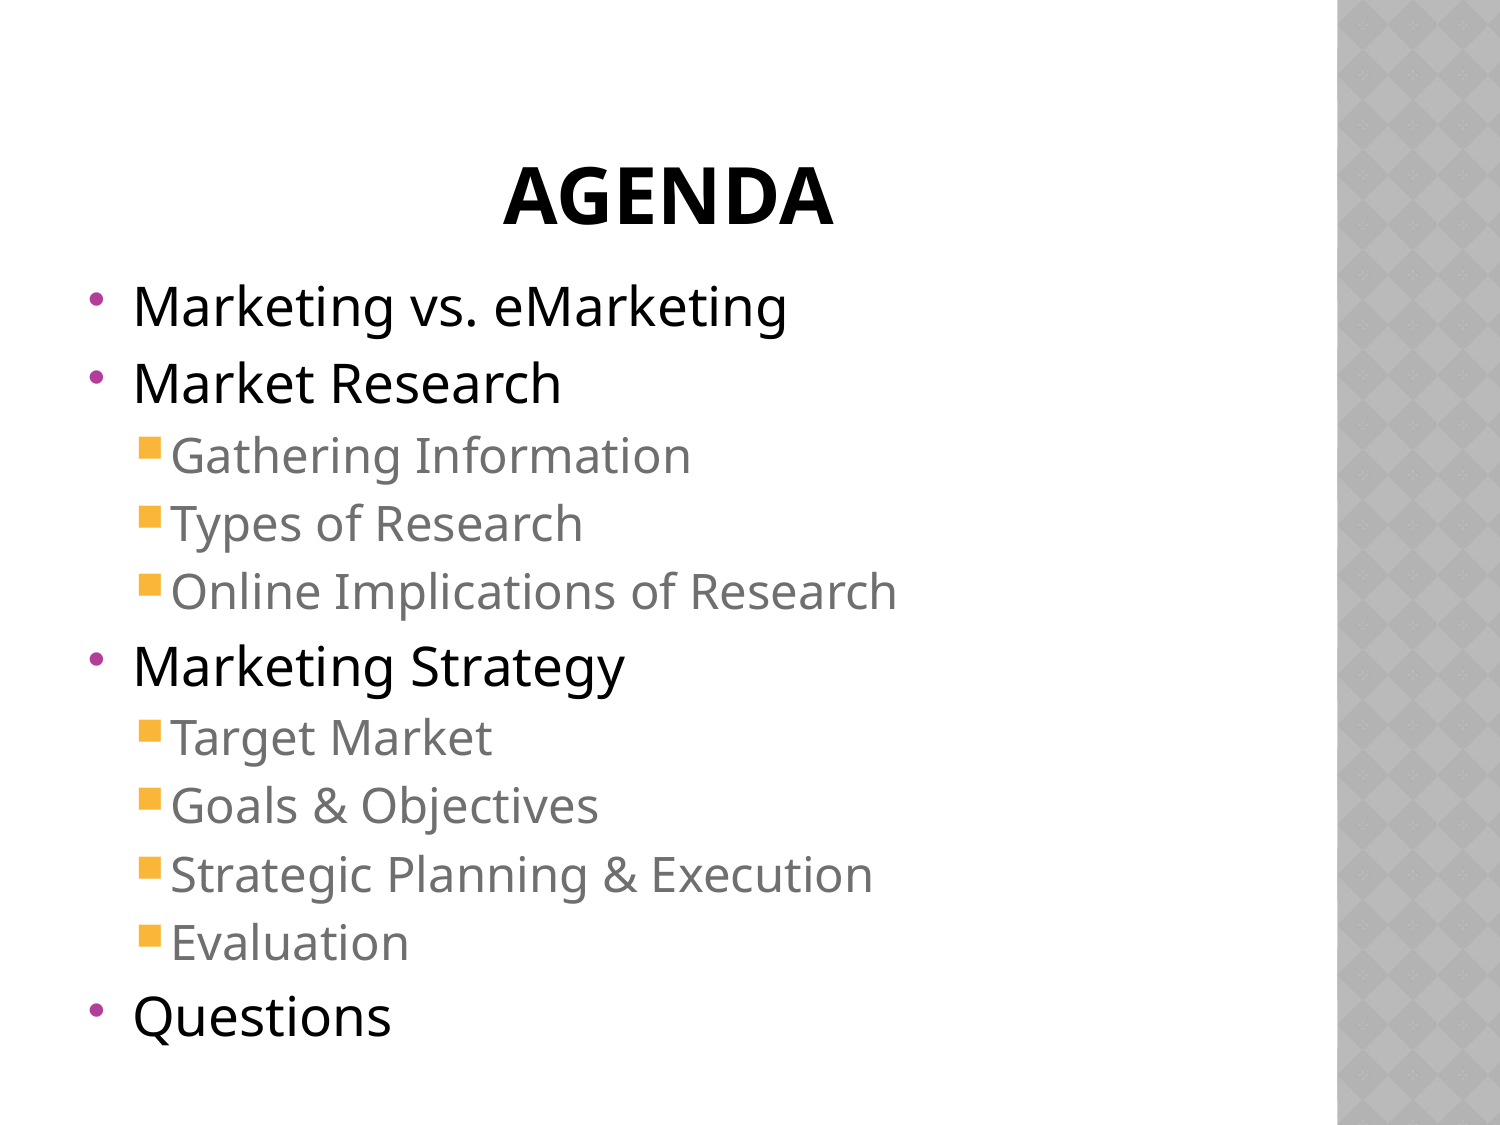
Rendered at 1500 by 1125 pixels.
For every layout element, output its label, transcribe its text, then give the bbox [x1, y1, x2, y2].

list Marketing vs. eMarketing Market Research Gathering Information Types of Research Online Implications of Research Marketing Strategy Target Market Goals & Objectives Strategic Planning & Execution Evaluation Questions [75, 264, 1263, 1059]
title Agenda [75, 52, 1263, 240]
